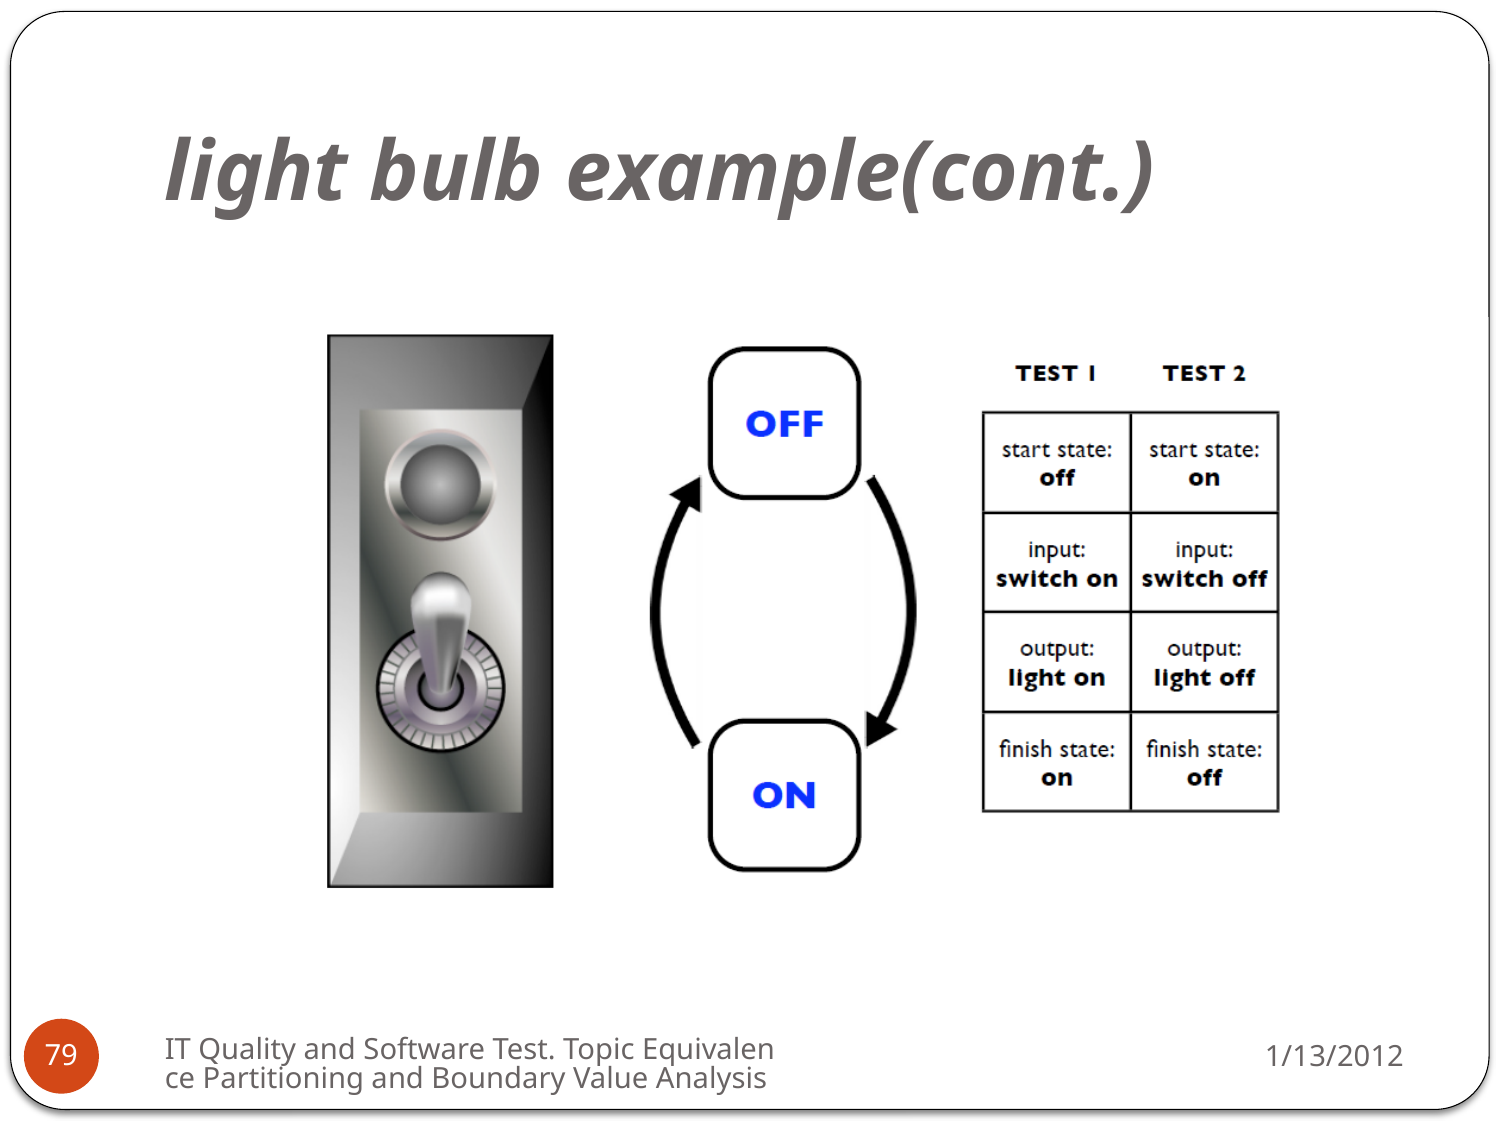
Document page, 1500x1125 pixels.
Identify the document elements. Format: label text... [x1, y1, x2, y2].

title light bulb example(cont.) [150, 45, 1425, 233]
footer IT Quality and Software Test. Topic Equivalence Partitioning and Boundary Value Analysis [150, 1012, 800, 1088]
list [282, 237, 1293, 988]
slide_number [1012, 1015, 1419, 1094]
slide_number 79 [23, 1018, 99, 1094]
